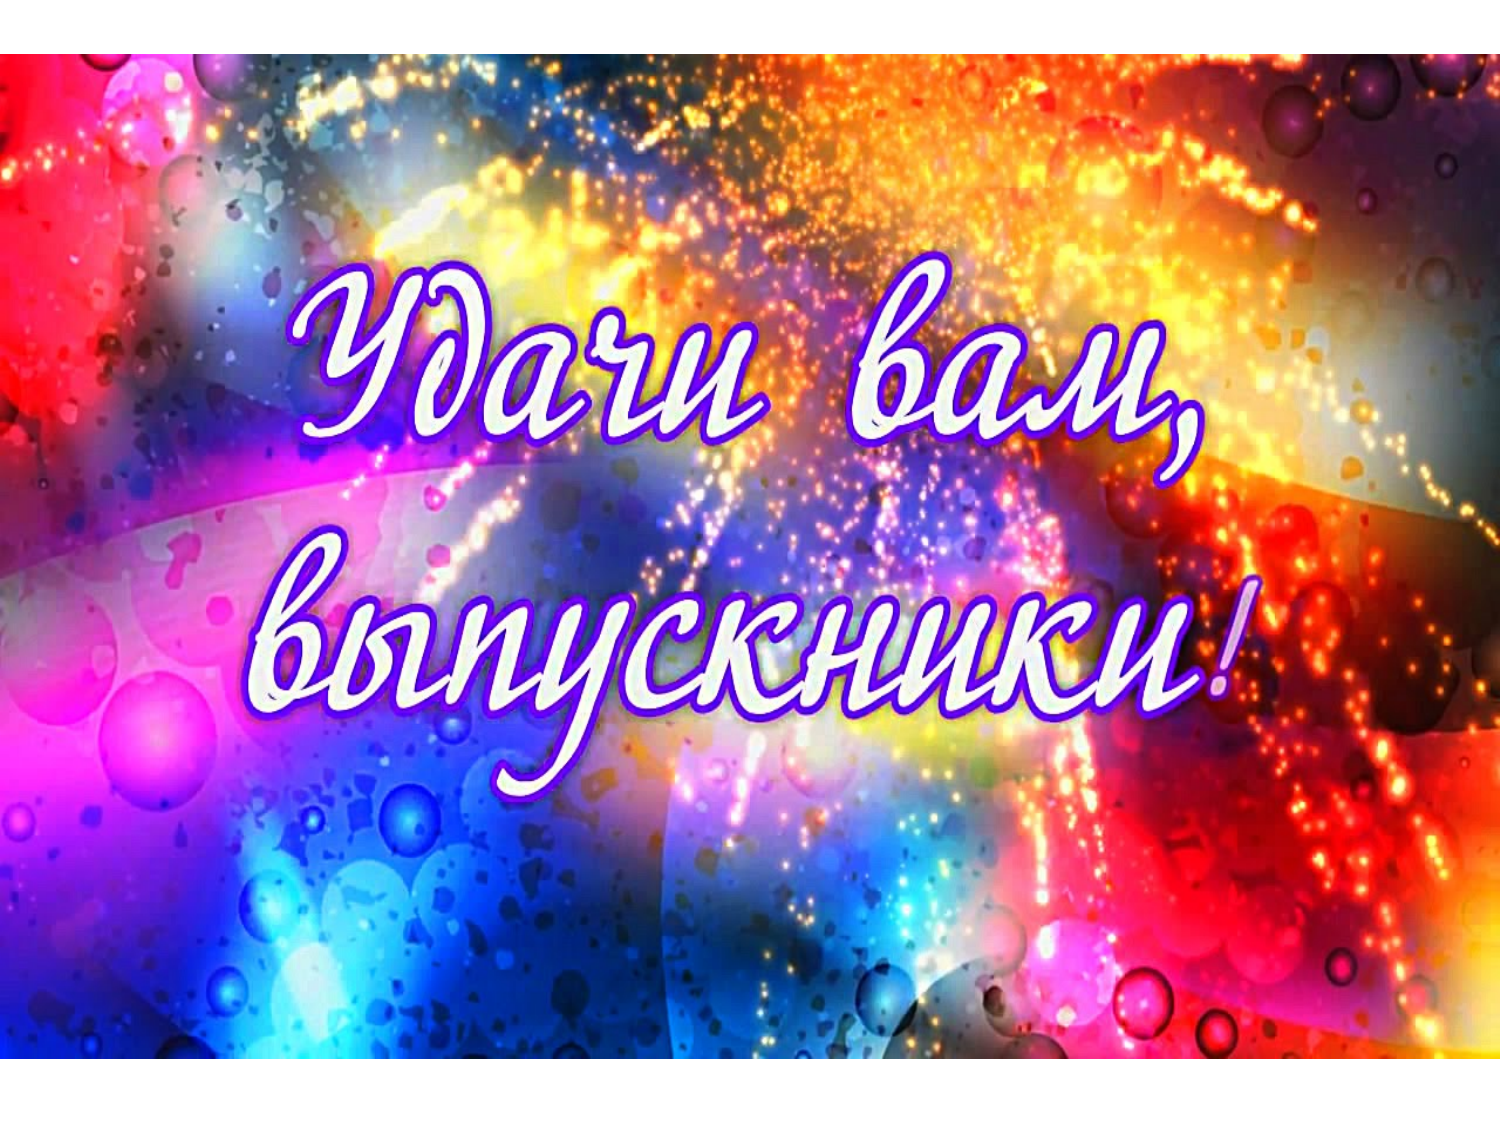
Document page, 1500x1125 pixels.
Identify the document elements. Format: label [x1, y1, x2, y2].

picture [0, 54, 1500, 1059]
